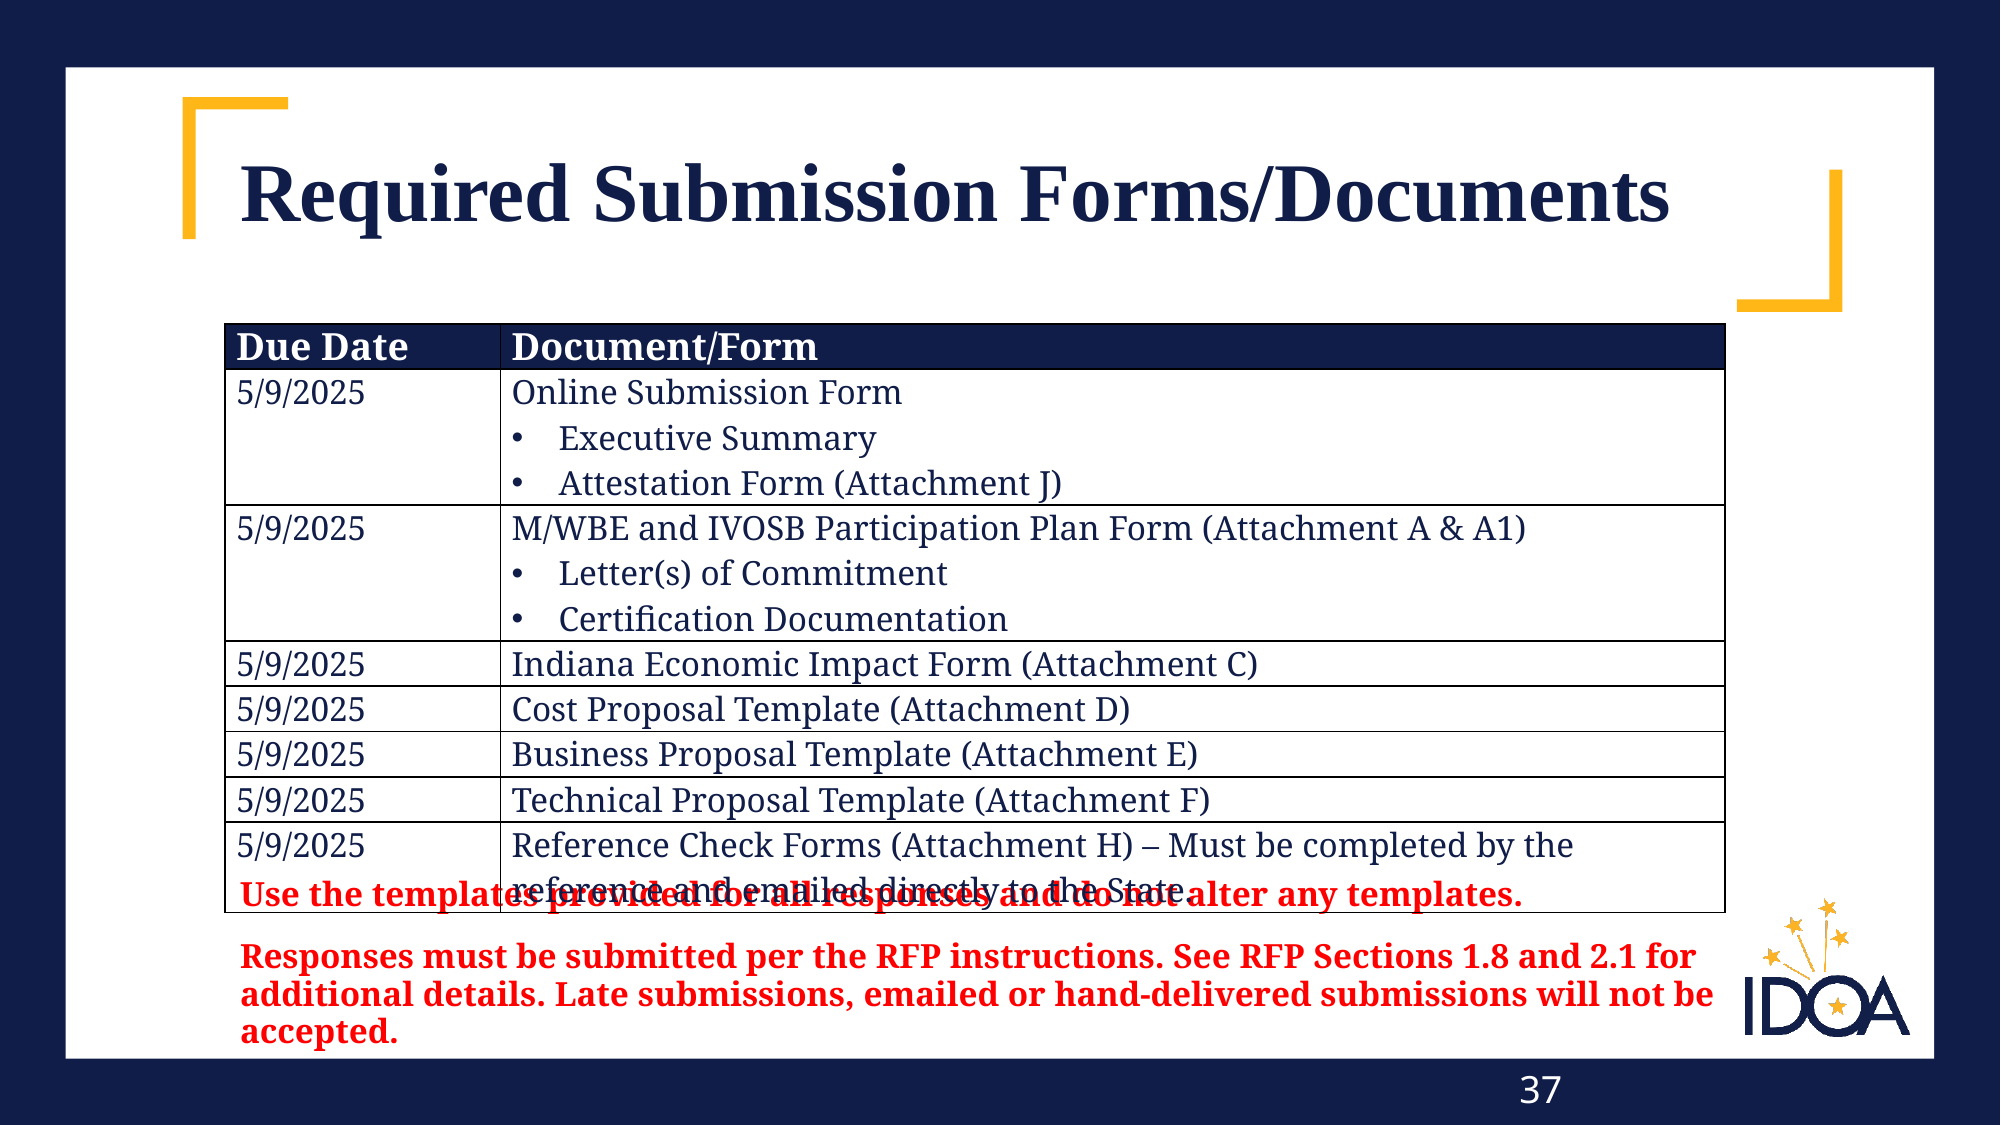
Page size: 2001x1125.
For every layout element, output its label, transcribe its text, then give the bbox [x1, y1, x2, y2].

table_cell 5/9/2025 [226, 687, 500, 731]
title Required Submission Forms/Documents [225, 142, 1800, 279]
list Use the templates provided for all responses and do not alter any templates. Responses must be submitted per the RFP instructions. See RFP Sections 1.8 and 2.1 for additional details. Late submissions, emailed or hand-delivered submissions will not be accepted. [225, 869, 1750, 1028]
table_cell 5/9/2025 [226, 642, 500, 685]
picture [1702, 857, 1959, 1114]
table_cell 5/9/2025 [226, 370, 500, 504]
table_cell Business Proposal Template (Attachment E) [501, 732, 1724, 776]
table_cell 5/9/2025 [226, 823, 500, 912]
slide_number 37 [1504, 1058, 1767, 1125]
table_cell 5/9/2025 [226, 506, 500, 640]
table_cell Technical Proposal Template (Attachment F) [501, 778, 1724, 821]
table_cell Online Submission Form Executive Summary Attestation Form (Attachment J) [501, 370, 1724, 504]
table_cell M/WBE and IVOSB Participation Plan Form (Attachment A & A1) Letter(s) of Commitment Certification Documentation [501, 506, 1724, 640]
table_cell 5/9/2025 [226, 778, 500, 821]
table_cell Indiana Economic Impact Form (Attachment C) [501, 642, 1724, 685]
table_header Due Date [226, 325, 500, 368]
table_cell Reference Check Forms (Attachment H) – Must be completed by the reference and emailed directly to the State. [501, 823, 1724, 912]
table_cell Cost Proposal Template (Attachment D) [501, 687, 1724, 731]
table_header Document/Form [501, 325, 1724, 368]
table_cell 5/9/2025 [226, 732, 500, 776]
